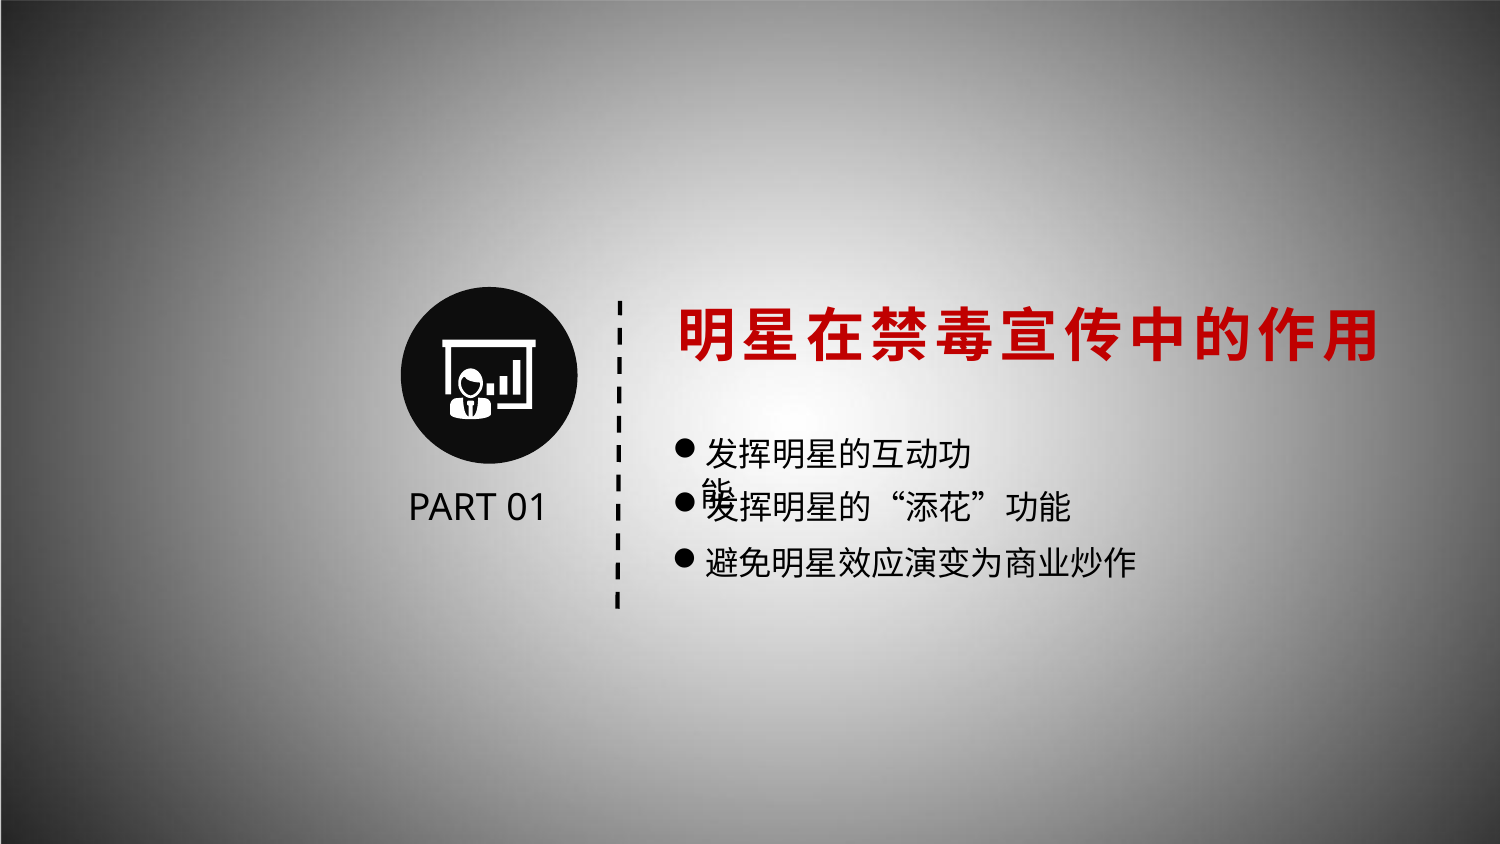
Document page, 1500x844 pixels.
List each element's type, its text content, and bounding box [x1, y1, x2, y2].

picture [2, 1, 1500, 844]
text_box 避免明星效应演变为商业炒作 [672, 542, 1257, 583]
text_box 发挥明星的互动功能 [672, 433, 1003, 486]
text_box PART 01 [408, 482, 572, 528]
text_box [400, 286, 578, 464]
text_box 发挥明星的“添花”功能 [672, 486, 1274, 527]
text_box 明星在禁毒宣传中的作用 [662, 290, 1396, 376]
